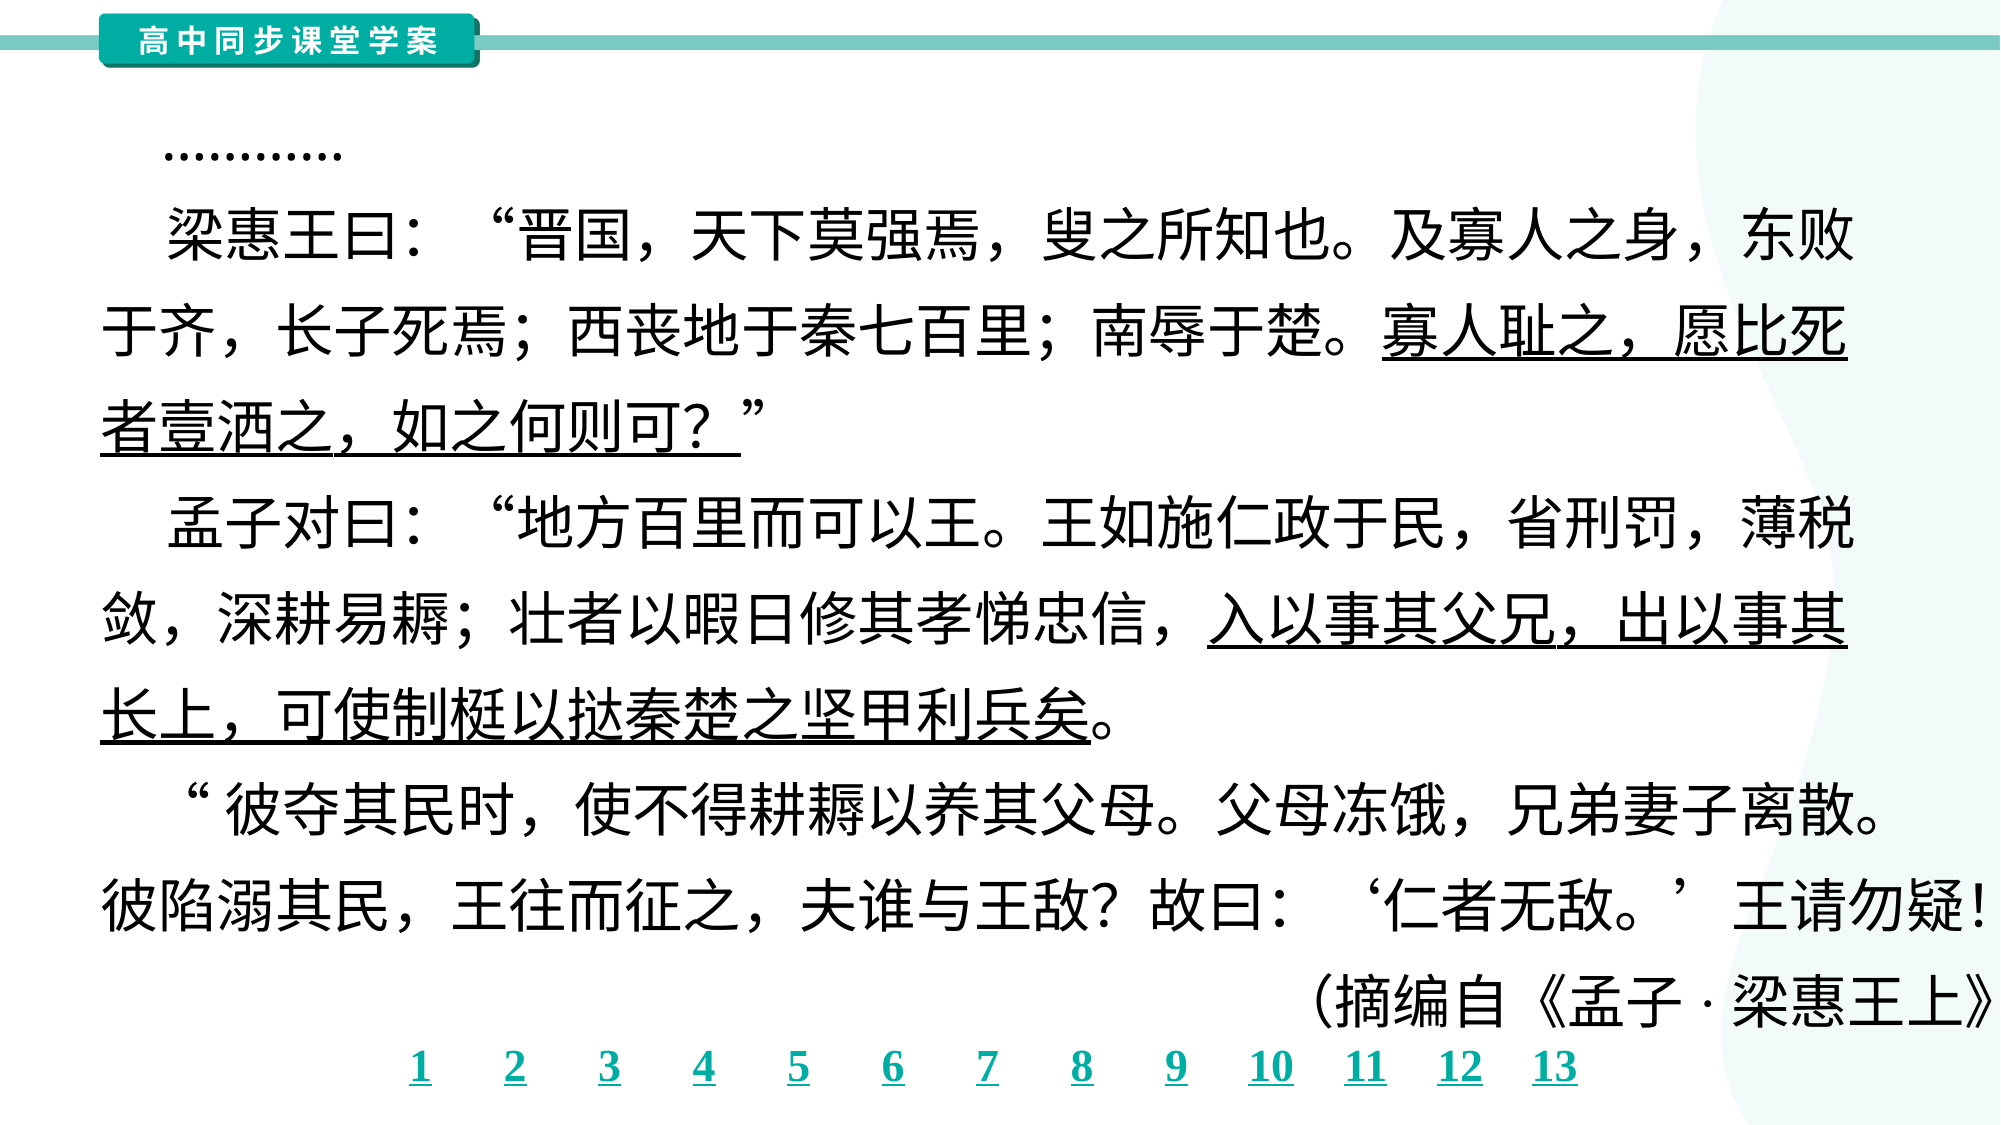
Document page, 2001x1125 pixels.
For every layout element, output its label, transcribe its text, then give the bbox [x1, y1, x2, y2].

text_box ………… 梁惠王曰：“晋国，天下莫强焉，叟之所知也。及寡人之身，东败 于齐，长子死焉；西丧地于秦七百里；南辱于楚。寡人耻之，愿比死 者壹洒之，如之何则可？” 孟子对曰：“地方百里而可以王。王如施仁政于民，省刑罚，薄税 敛，深耕易耨；壮者以暇日修其孝悌忠信，入以事其父兄，出以事其 长上，可使制梃以挞秦楚之坚甲利兵矣。 “彼夺其民时，使不得耕耨以养其父母。父母冻饿，兄弟妻子离散。 彼陷溺其民，王往而征之，夫谁与王敌？故曰：‘仁者无敌。’王请勿疑！” （摘编自《孟子·梁惠王上》） [100, 76, 1899, 1036]
picture [0, 0, 2000, 1125]
